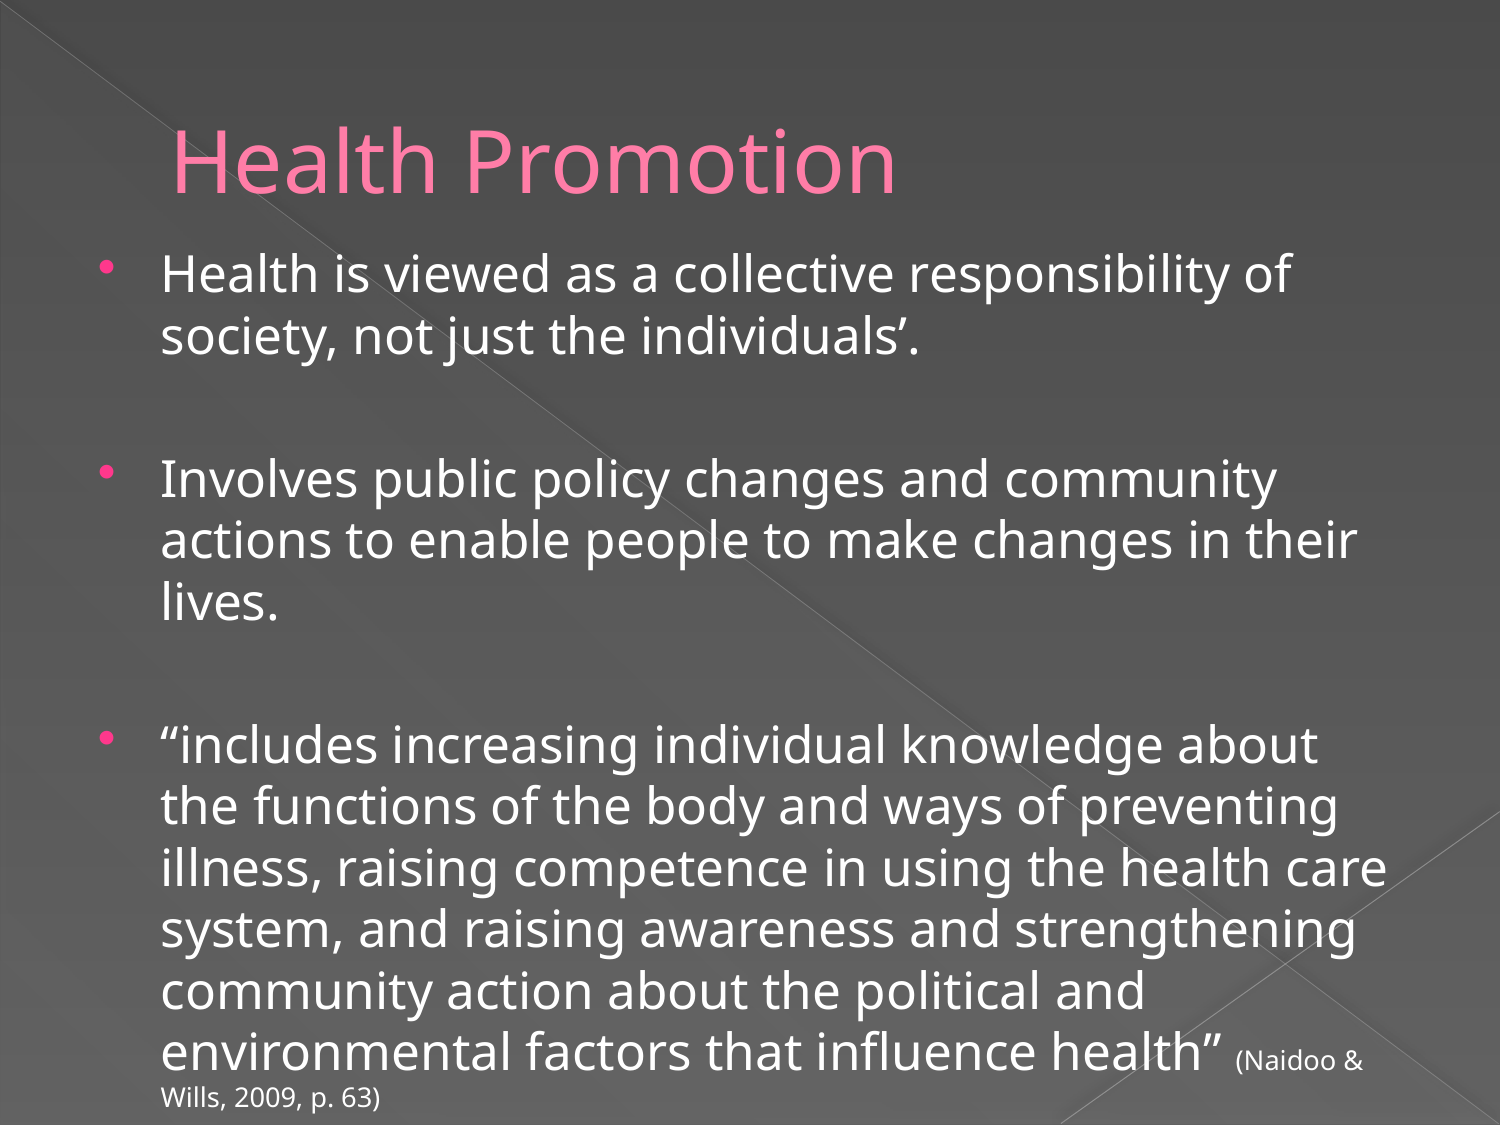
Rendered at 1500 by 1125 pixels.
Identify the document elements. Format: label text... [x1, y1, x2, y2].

list Health is viewed as a collective responsibility of society, not just the individuals’. Involves public policy changes and community actions to enable people to make changes in their lives. “includes increasing individual knowledge about the functions of the body and ways of preventing illness, raising competence in using the health care system, and raising awareness and strengthening community action about the political and environmental factors that influence health” (Naidoo & Wills, 2009, p. 63) [75, 234, 1425, 1125]
title Health Promotion [75, 43, 1425, 234]
